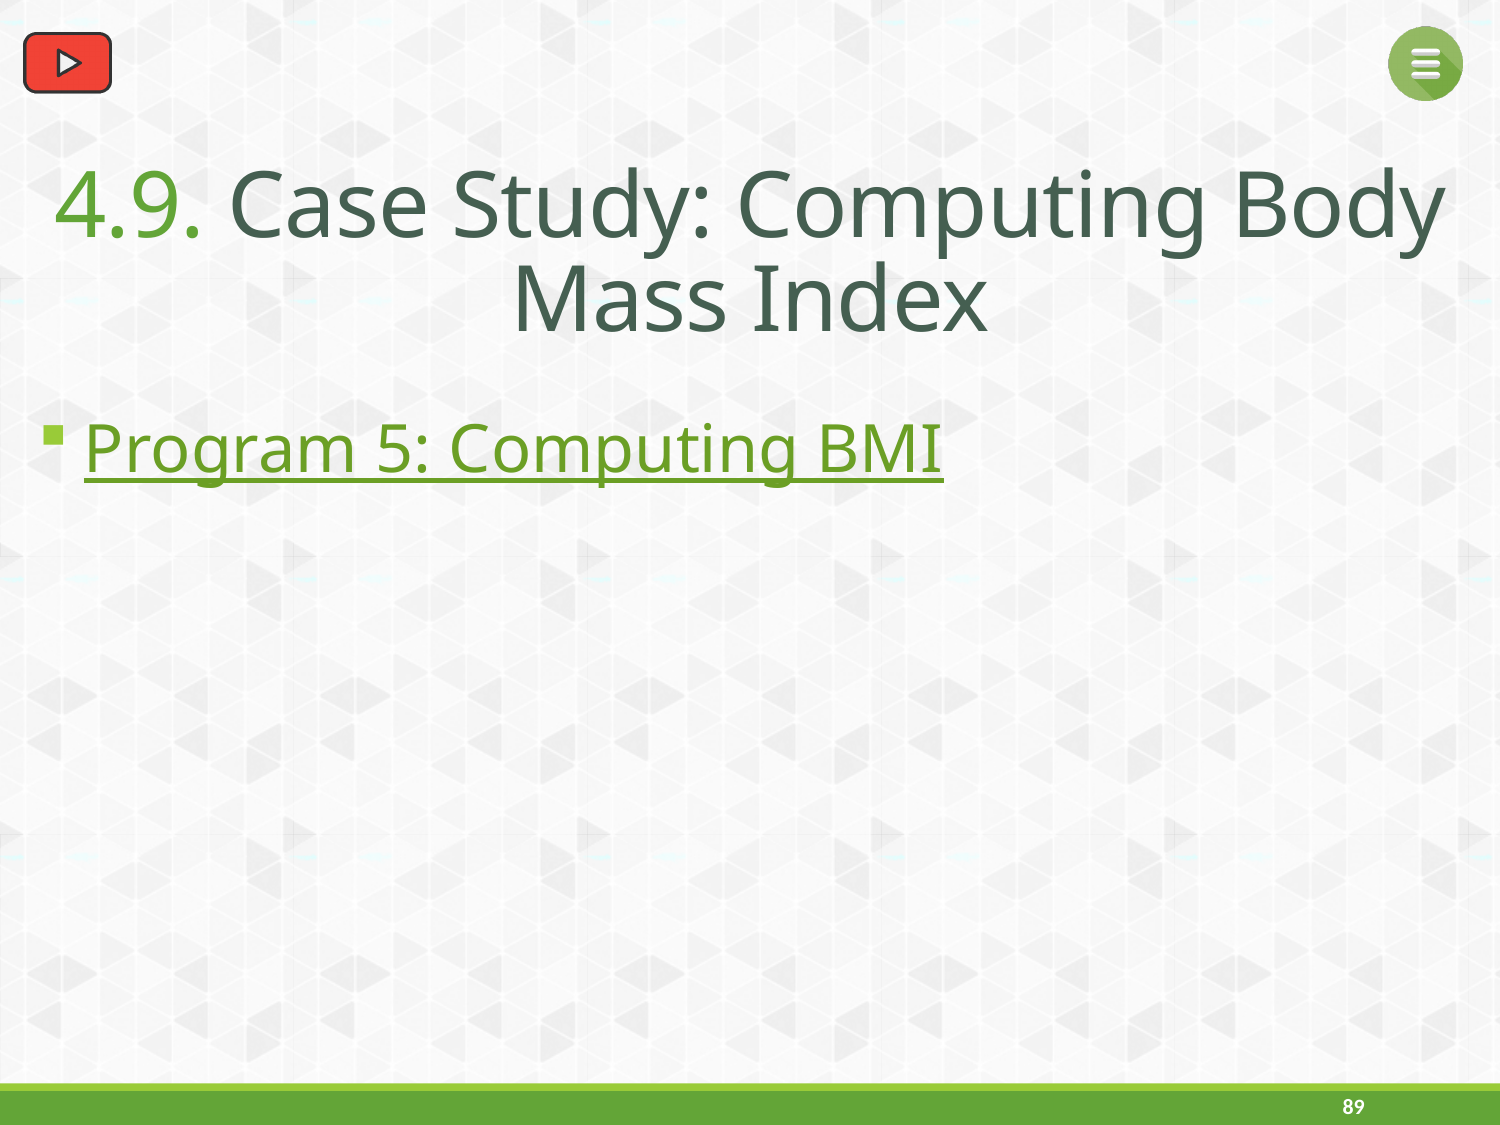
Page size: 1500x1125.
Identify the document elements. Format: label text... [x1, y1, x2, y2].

title 4.9. Case Study: Computing Body Mass Index [23, 112, 1476, 399]
slide_number 89 [1218, 1090, 1380, 1121]
list Program 5: Computing BMI [23, 399, 1476, 1078]
picture [0, 0, 1500, 1083]
